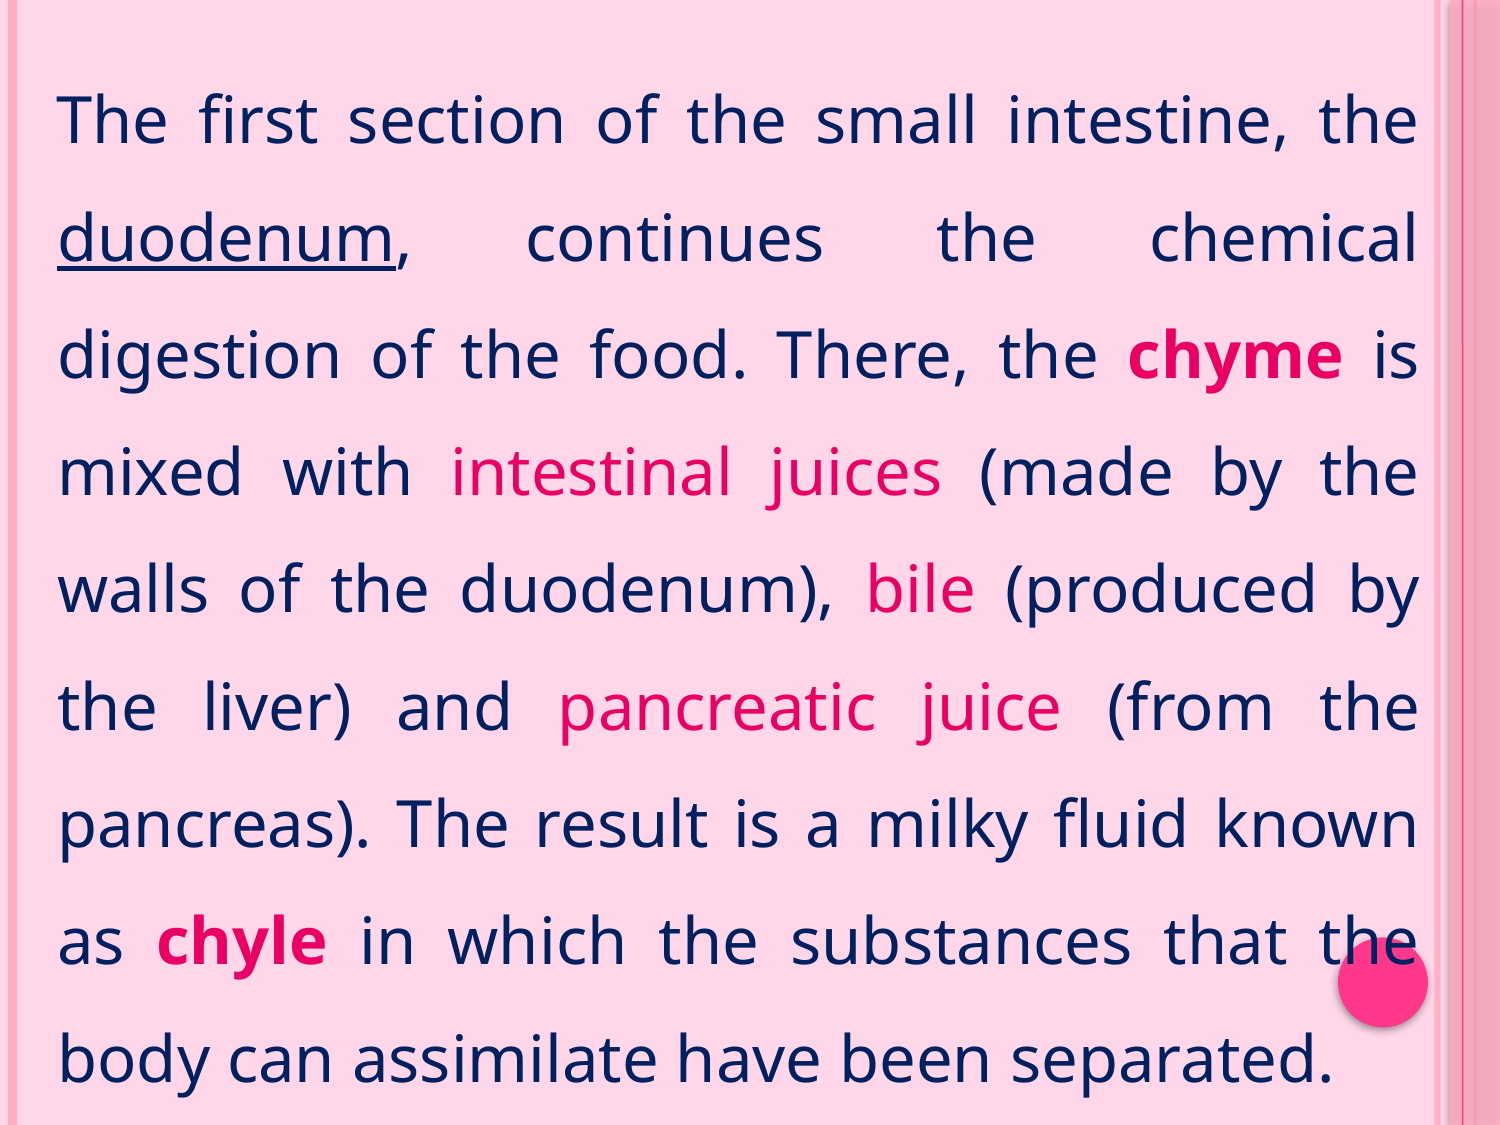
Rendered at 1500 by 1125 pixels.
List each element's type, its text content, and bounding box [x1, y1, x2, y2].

list The first section of the small intestine, the duodenum, continues the chemical digestion of the food. There, the chyme is mixed with intestinal juices (made by the walls of the duodenum), bile (produced by the liver) and pancreatic juice (from the pancreas). The result is a milky fluid known as chyle in which the substances that the body can assimilate have been separated. [41, 32, 1436, 1125]
